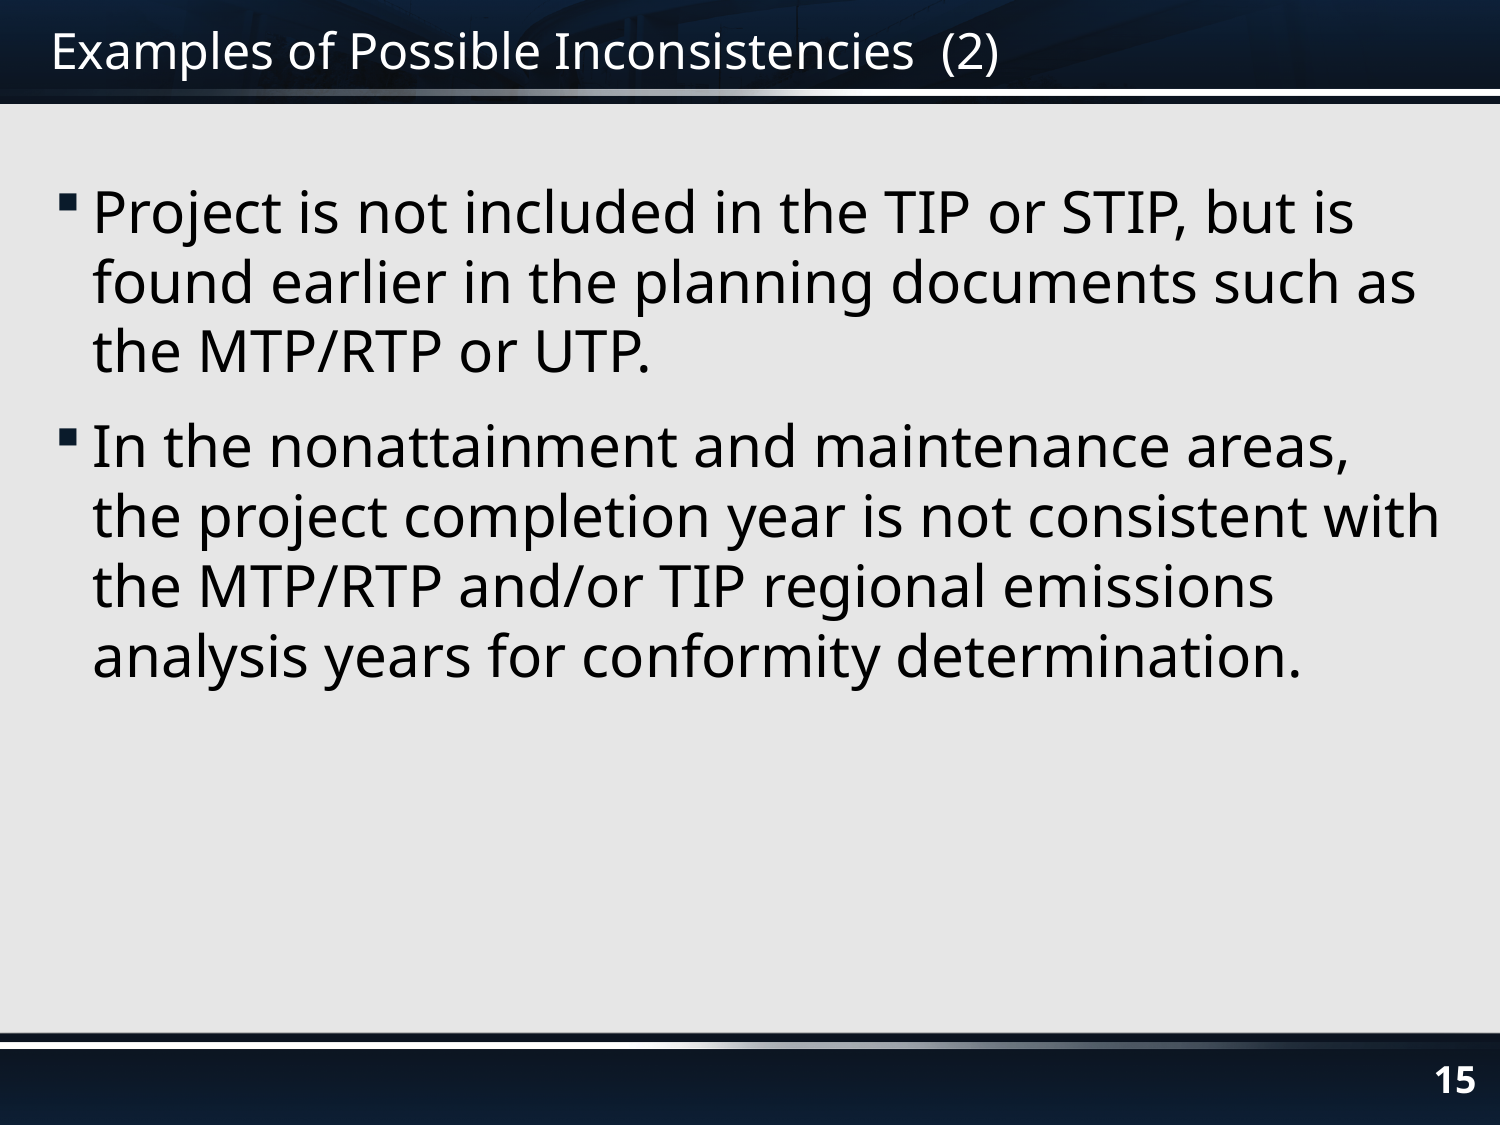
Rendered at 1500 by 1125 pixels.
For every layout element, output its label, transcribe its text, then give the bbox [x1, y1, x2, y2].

list Project is not included in the TIP or STIP, but is found earlier in the planning documents such as the MTP/RTP or UTP. In the nonattainment and maintenance areas, the project completion year is not consistent with the MTP/RTP and/or TIP regional emissions analysis years for conformity determination. [54, 174, 1446, 1025]
picture [0, 1032, 1500, 1125]
picture [0, 0, 1500, 104]
title Examples of Possible Inconsistencies (2) [50, 12, 1421, 89]
